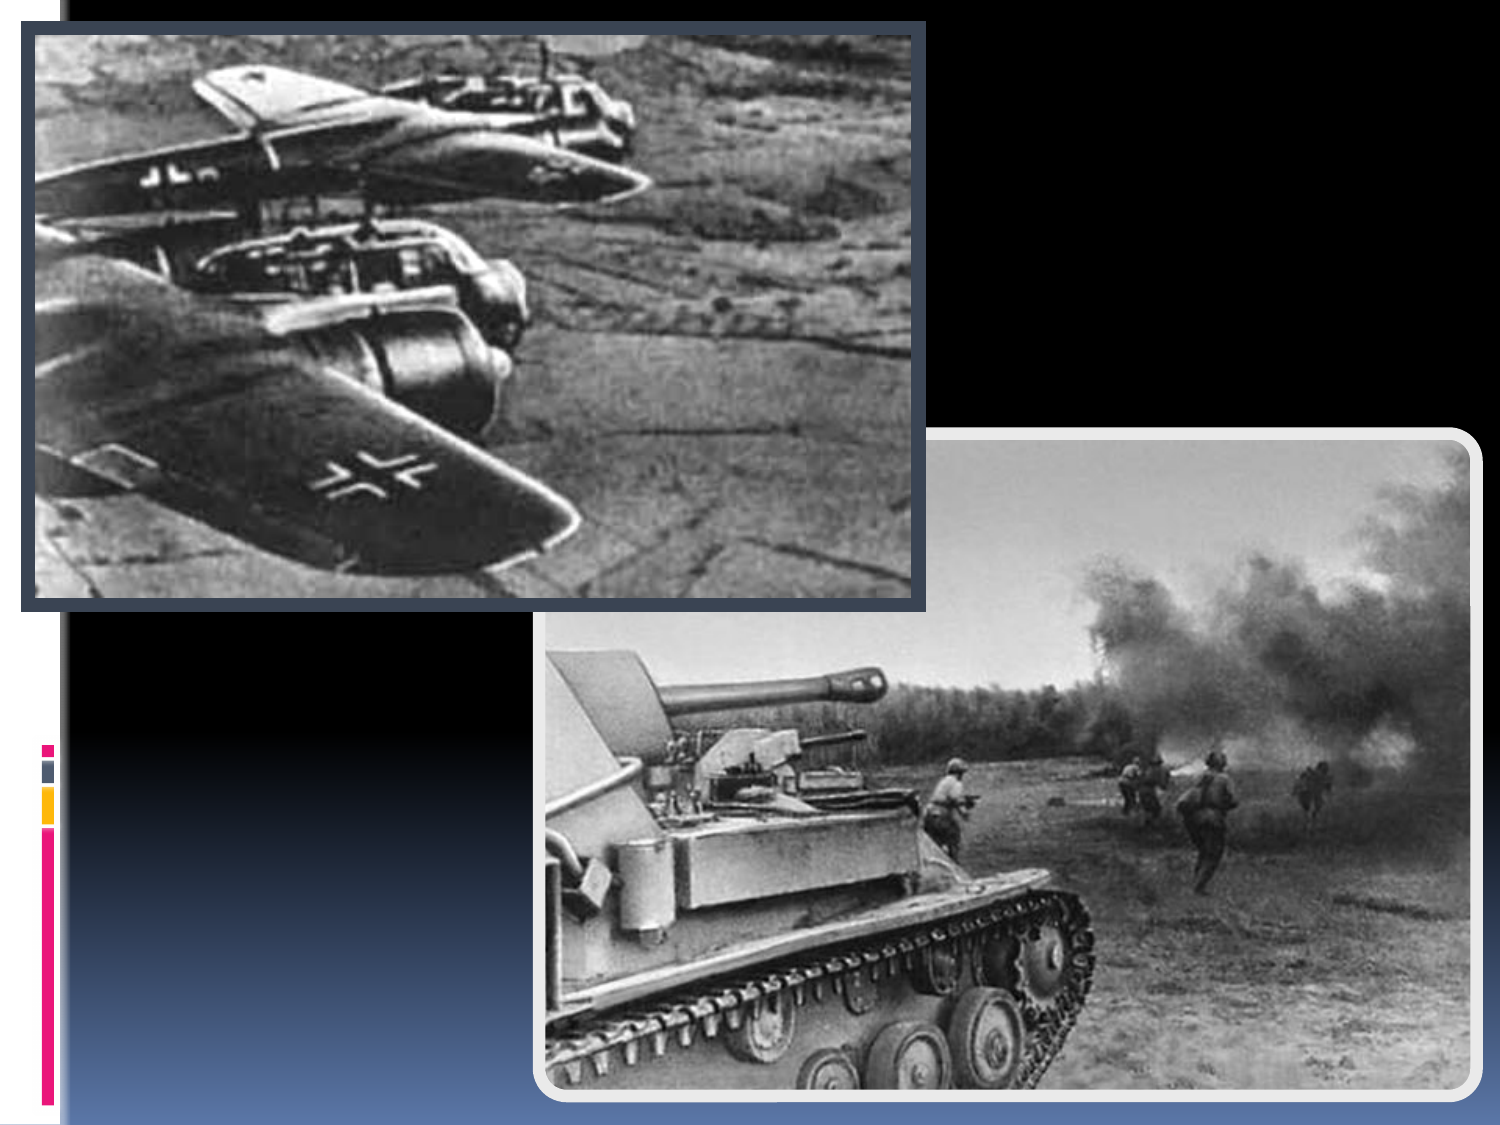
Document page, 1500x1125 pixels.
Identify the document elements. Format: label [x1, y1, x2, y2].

picture [538, 433, 1477, 1097]
picture [34, 34, 912, 599]
